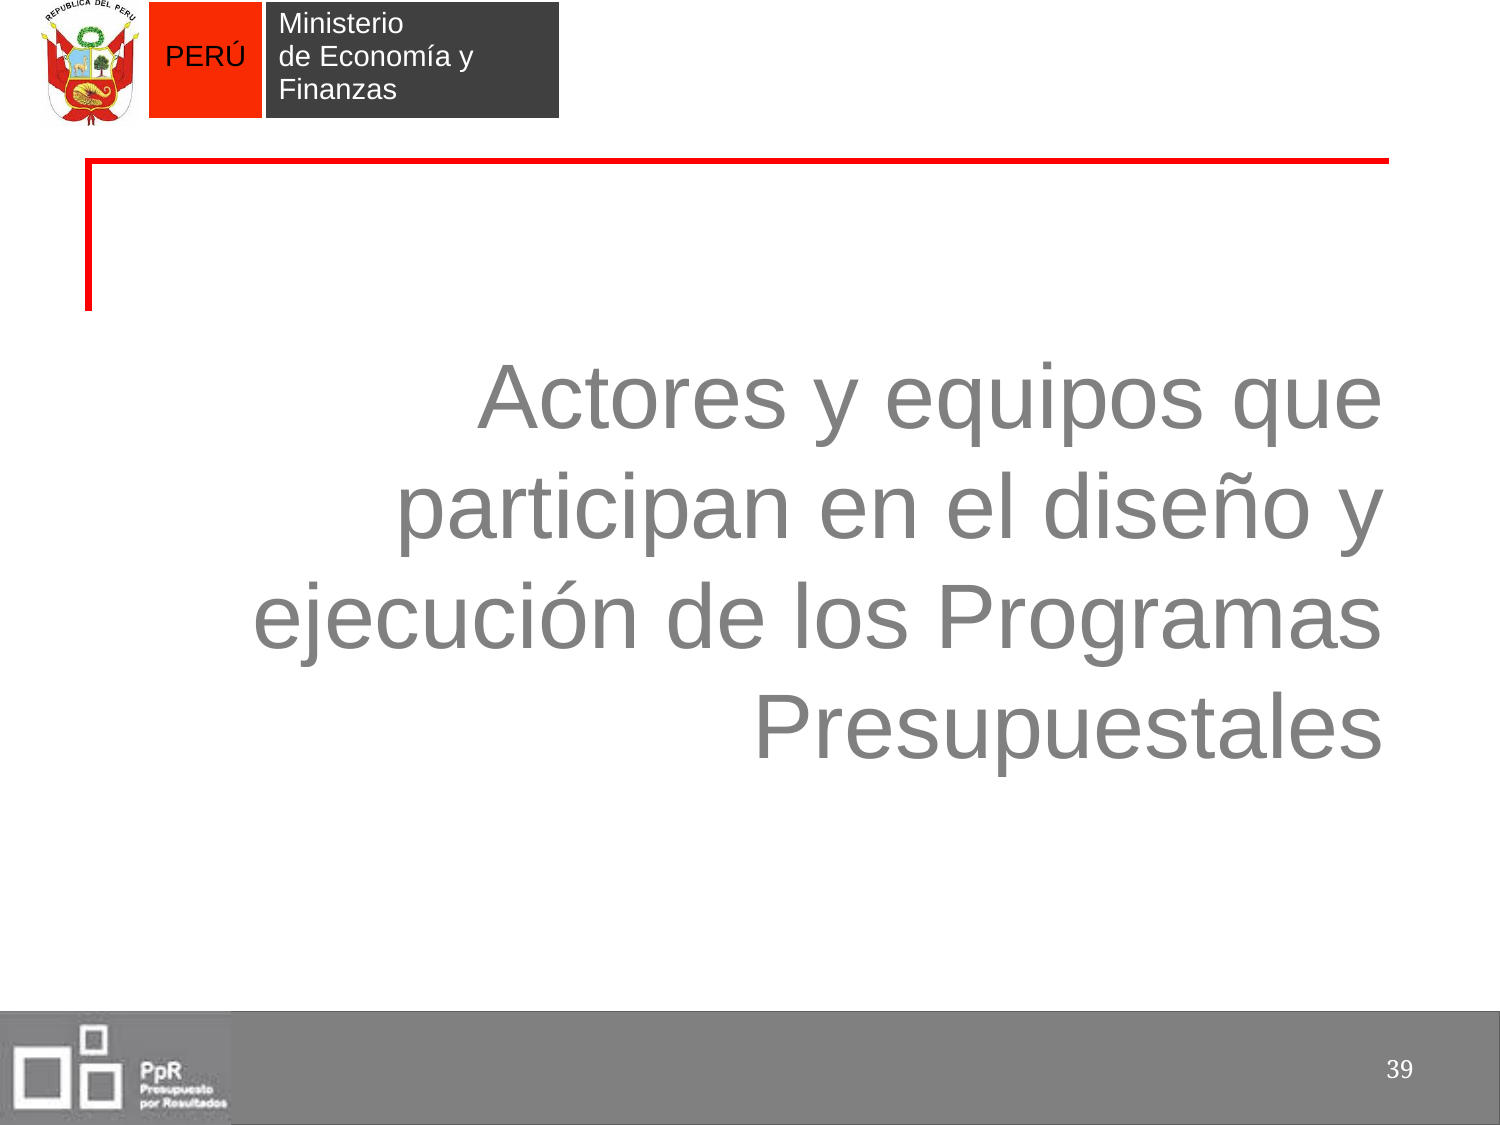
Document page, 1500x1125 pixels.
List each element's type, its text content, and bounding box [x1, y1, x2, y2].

picture [0, 1011, 231, 1125]
picture [41, 0, 139, 126]
title Actores y equipos que participan en el diseño y ejecución de los Programas Presupuestales [149, 231, 1401, 882]
slide_number 39 [1078, 1020, 1430, 1096]
